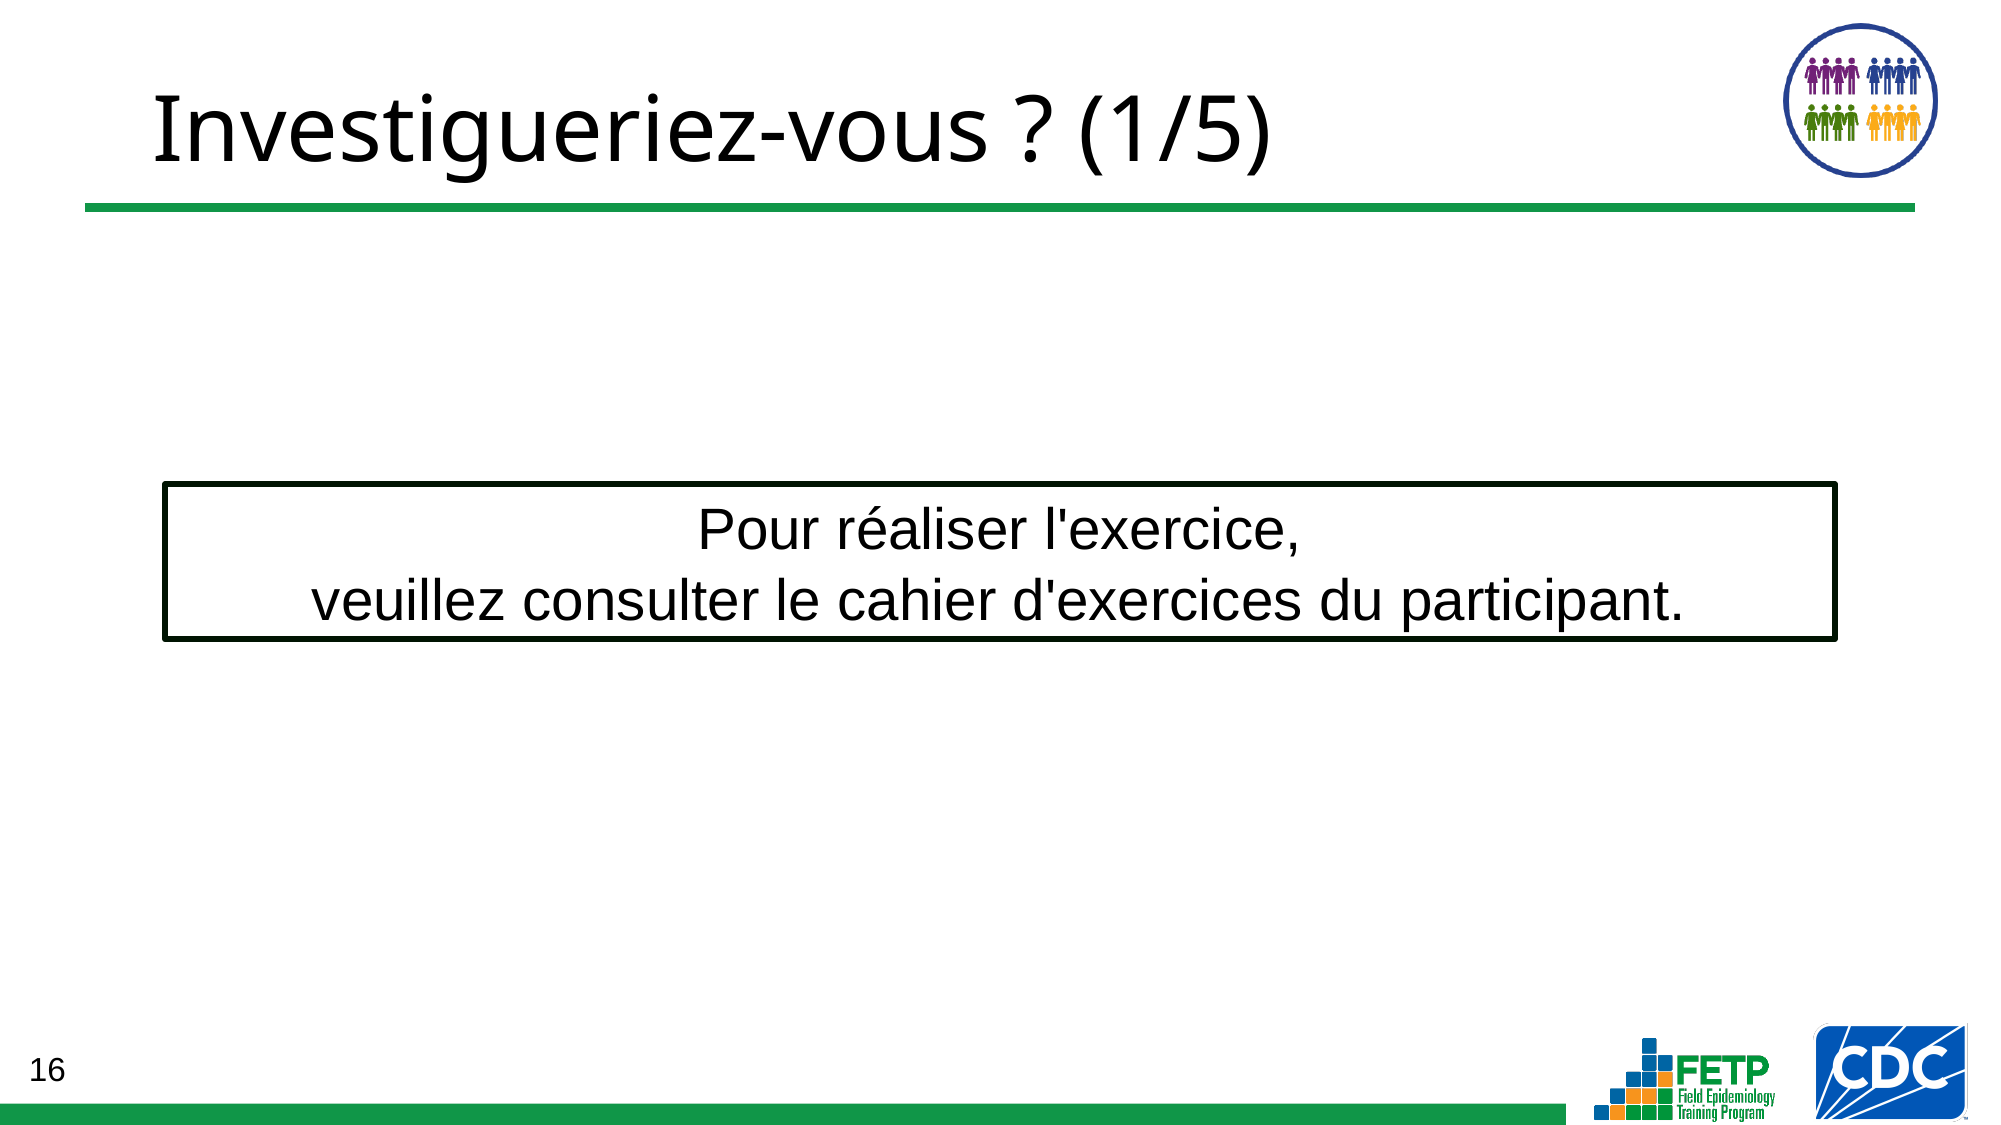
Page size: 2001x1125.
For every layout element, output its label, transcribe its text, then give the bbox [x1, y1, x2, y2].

title Investigueriez-vous ? (1/5) [137, 75, 1738, 207]
picture [1783, 23, 1938, 178]
picture [1813, 1023, 1968, 1122]
picture [1594, 1038, 1775, 1122]
